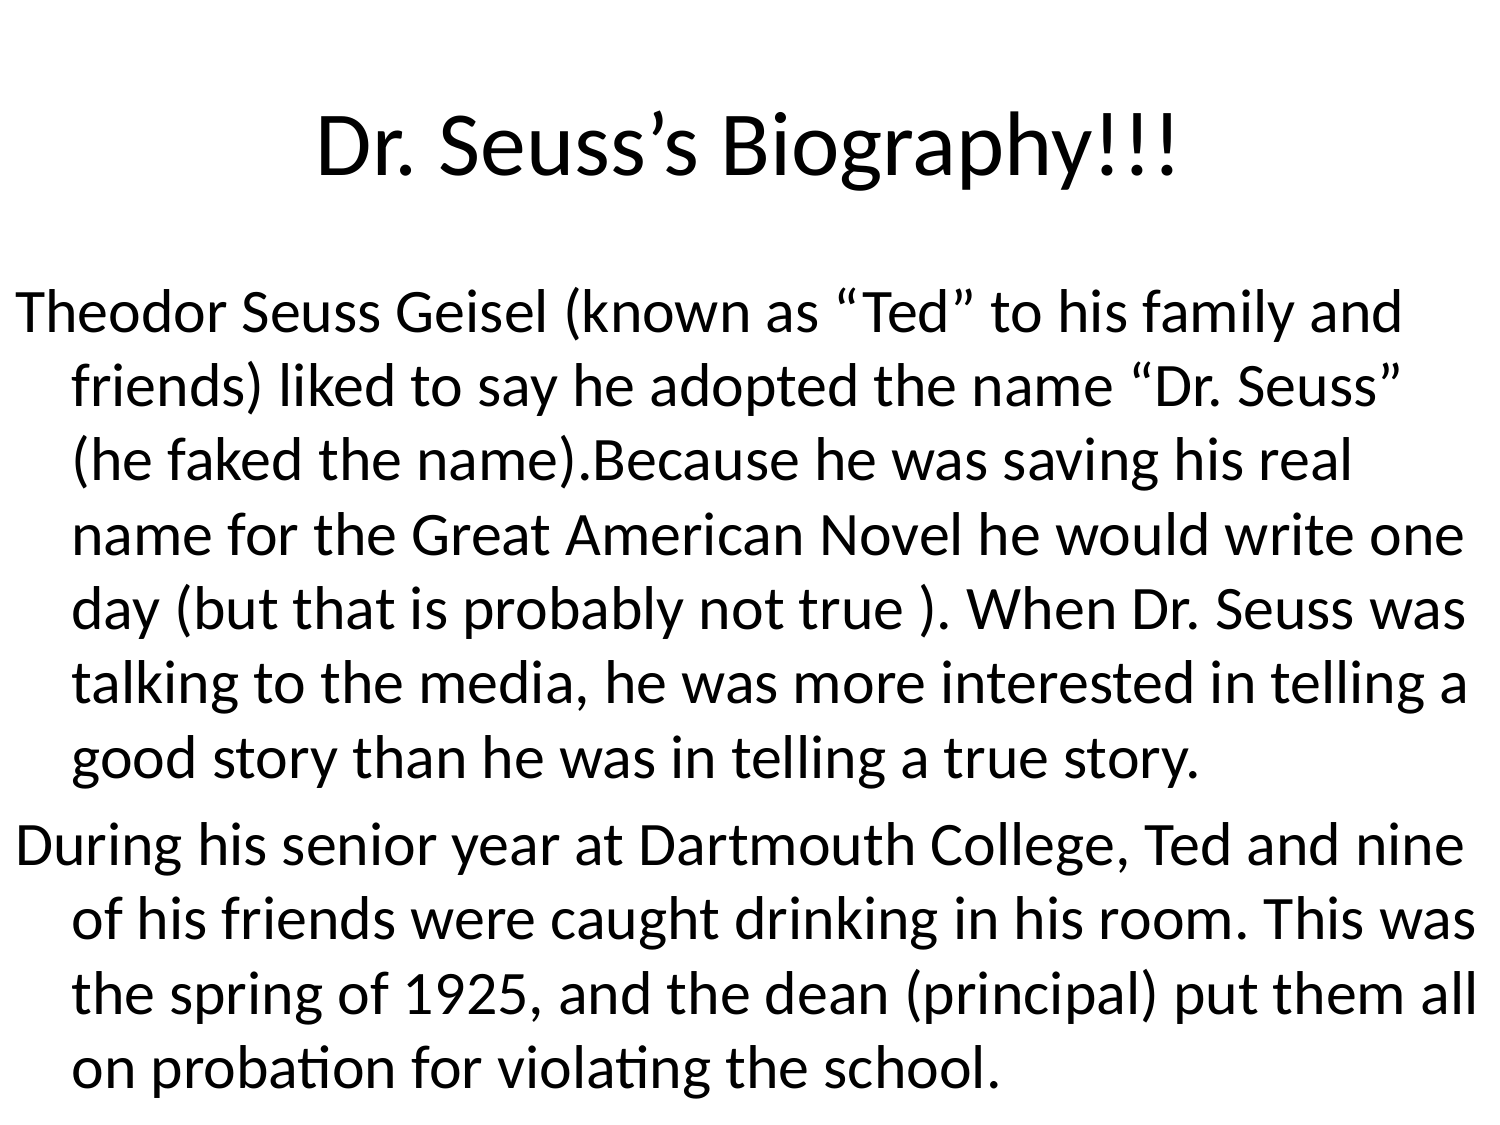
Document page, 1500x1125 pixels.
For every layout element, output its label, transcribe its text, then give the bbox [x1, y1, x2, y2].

list Theodor Seuss Geisel (known as “Ted” to his family and friends) liked to say he adopted the name “Dr. Seuss” (he faked the name).Because he was saving his real name for the Great American Novel he would write one day (but that is probably not true ). When Dr. Seuss was talking to the media, he was more interested in telling a good story than he was in telling a true story. During his senior year at Dartmouth College, Ted and nine of his friends were caught drinking in his room. This was the spring of 1925, and the dean (principal) put them all on probation for violating the school. [0, 262, 1500, 1125]
title Dr. Seuss’s Biography!!! [75, 45, 1425, 233]
